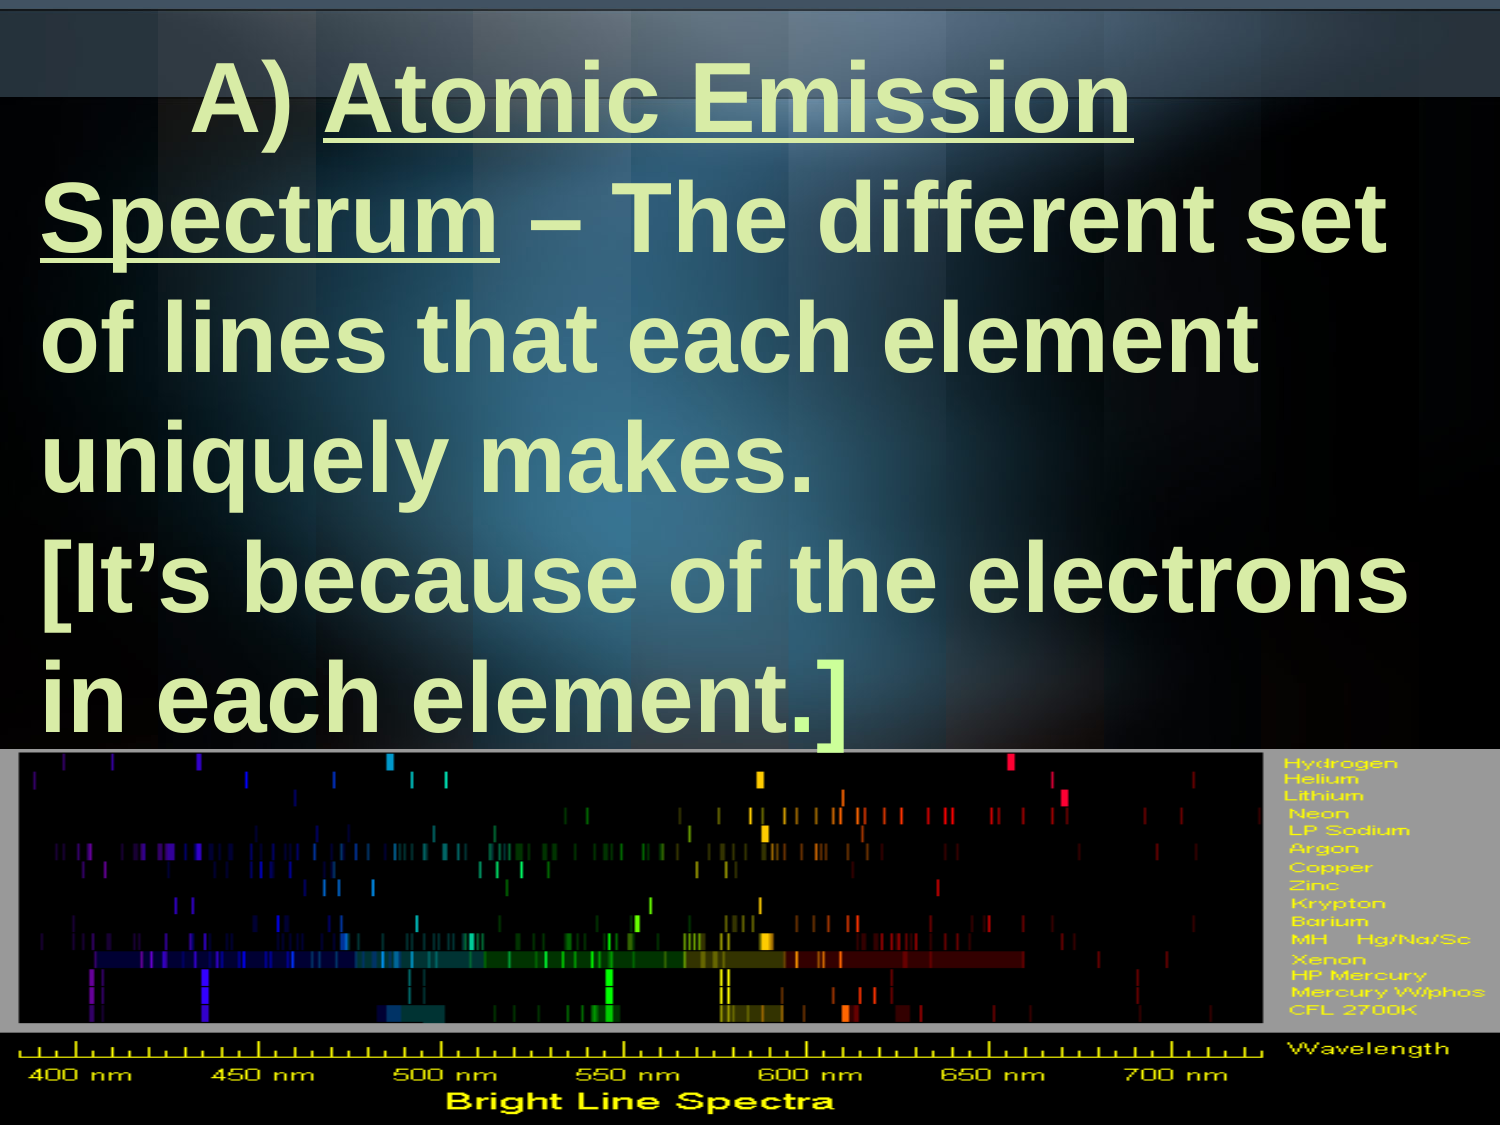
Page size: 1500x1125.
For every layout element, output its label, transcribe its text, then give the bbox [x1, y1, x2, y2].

text_box A) Atomic Emission Spectrum – The different set of lines that each element uniquely makes. [It’s because of the electrons in each element.] [24, 24, 1463, 748]
picture [0, 0, 1500, 1125]
